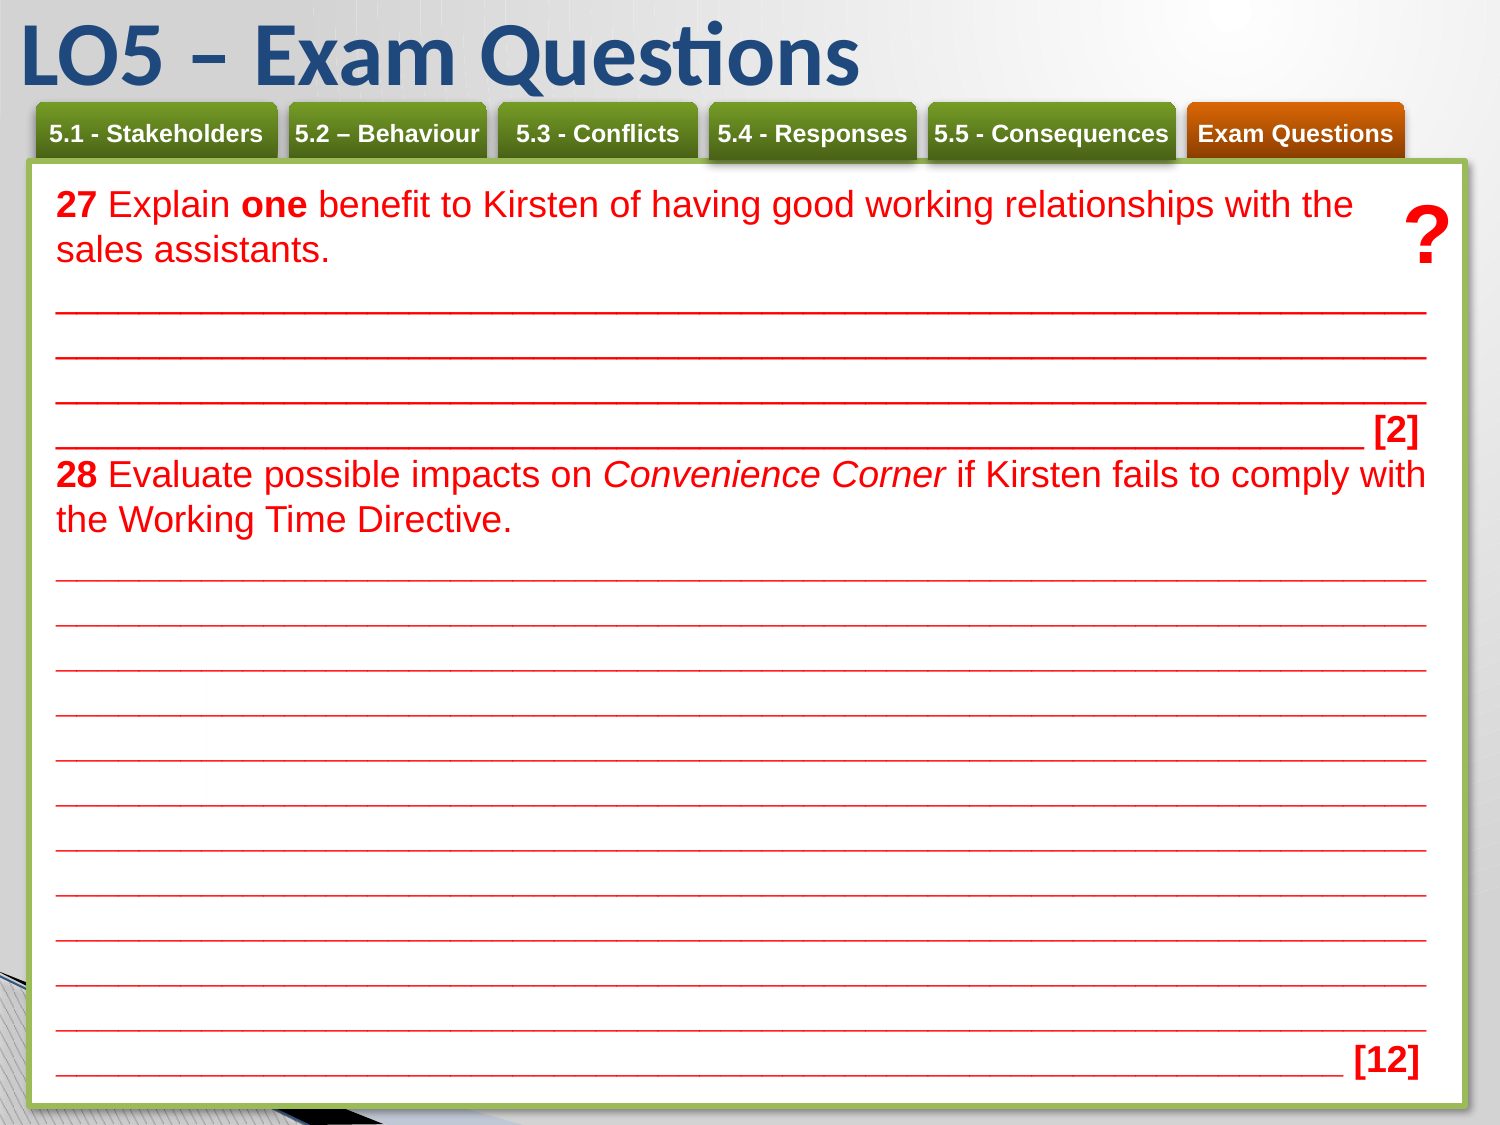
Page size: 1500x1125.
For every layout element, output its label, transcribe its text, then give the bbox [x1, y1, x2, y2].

text_box 27 Explain one benefit to Kirsten of having good working relationships with the sales assistants. __________________________________________________________________ __________________________________________________________________ __________________________________________________________________ _______________________________________________________________ [2] 28 Evaluate possible impacts on Convenience Corner if Kirsten fails to comply with the Working Time Directive. ____________________________________________________________________________________________________________________________________________________________________________________________________________________________________________________________________________________________________________________________________________________________________________________________________________________________________________________________________________________________________________________________________________________________________________________________________________________________________________________________________________________________________________________________________________________________________________________________________________________ [12] [41, 172, 1448, 1088]
picture [281, 1114, 303, 1125]
text_box LO5 – Exam Questions [5, 7, 1459, 90]
text_box ? [1387, 172, 1447, 288]
